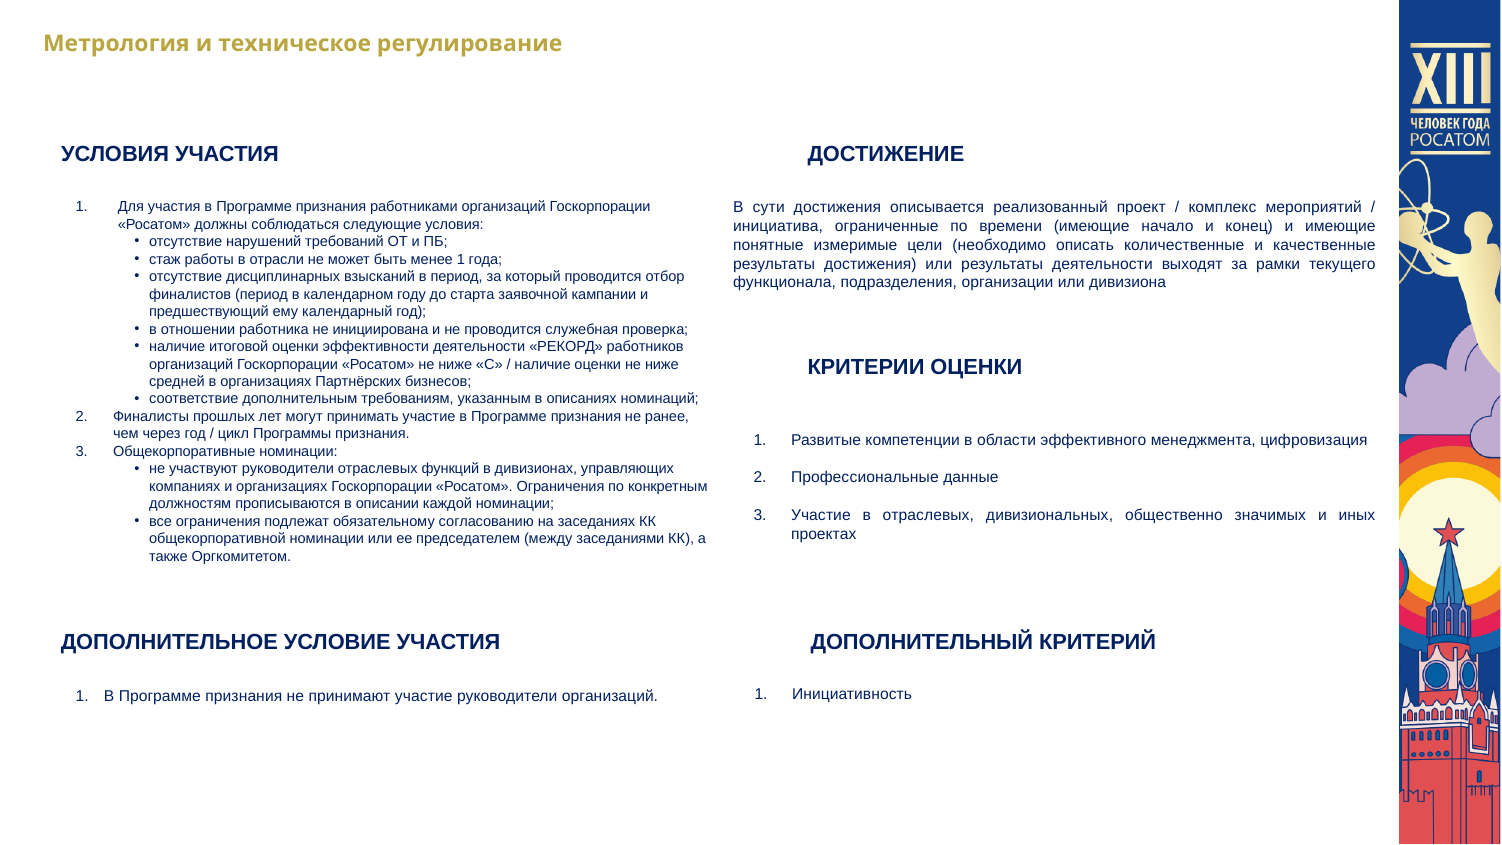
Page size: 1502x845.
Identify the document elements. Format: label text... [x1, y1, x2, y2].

text_box ДОСТИЖЕНИЕ [807, 126, 1158, 168]
text_box ДОПОЛНИТЕЛЬНОЕ УСЛОВИЕ УЧАСТИЯ [60, 614, 652, 656]
text_box Инициативность [739, 676, 1391, 748]
text_box В Программе признания не принимают участие руководители организаций. [60, 678, 719, 712]
text_box КРИТЕРИИ ОЦЕНКИ [807, 339, 1158, 381]
text_box ДОПОЛНИТЕЛЬНЫЙ КРИТЕРИЙ [810, 614, 1303, 673]
text_box УСЛОВИЯ УЧАСТИЯ [60, 126, 411, 169]
text_box Метрология и техническое регулирование [28, 21, 1401, 64]
picture [0, 0, 1501, 844]
text_box Для участия в Программе признания работниками организаций Госкорпорации «Росатом» должны соблюдаться следующие условия: отсутствие нарушений требований ОТ и ПБ; стаж работы в отрасли не может быть менее 1 года; отсутствие дисциплинарных взысканий в период, за который проводится отбор финалистов (период в календарном году до старта заявочной кампании и предшествующий ему календарный год); в отношении работника не инициирована и не проводится служебная проверка; наличие итоговой оценки эффективности деятельности «РЕКОРД» работников организаций Госкорпорации «Росатом» не ниже «С» / наличие оценки не ниже средней в организациях Партнёрских бизнесов; соответствие дополнительным требованиям, указанным в описаниях номинаций; Финалисты прошлых лет могут принимать участие в Программе признания не ранее, чем через год / цикл Программы признания. Общекорпоративные номинации: не участвуют руководители отраслевых функций в дивизионах, управляющих компаниях и организациях Госкорпорации «Росатом». Ограничения по конкретным должностям прописываются в описании каждой номинации; все ограничения подлежат обязательному согласованию на заседаниях КК общекорпоративной номинации или ее председателем (между заседаниями КК), а также Оргкомитетом. [60, 189, 727, 572]
text_box В сути достижения описывается реализованный проект / комплекс мероприятий / инициатива, ограниченные по времени (имеющие начало и конец) и имеющие понятные измеримые цели (необходимо описать количественные и качественные результаты достижения) или результаты деятельности выходят за рамки текущего функционала, подразделения, организации или дивизиона [718, 189, 1391, 299]
text_box Развитые компетенции в области эффективного менеджмента, цифровизация Профессиональные данные Участие в отраслевых, дивизиональных, общественно значимых и иных проектах [738, 422, 1390, 550]
